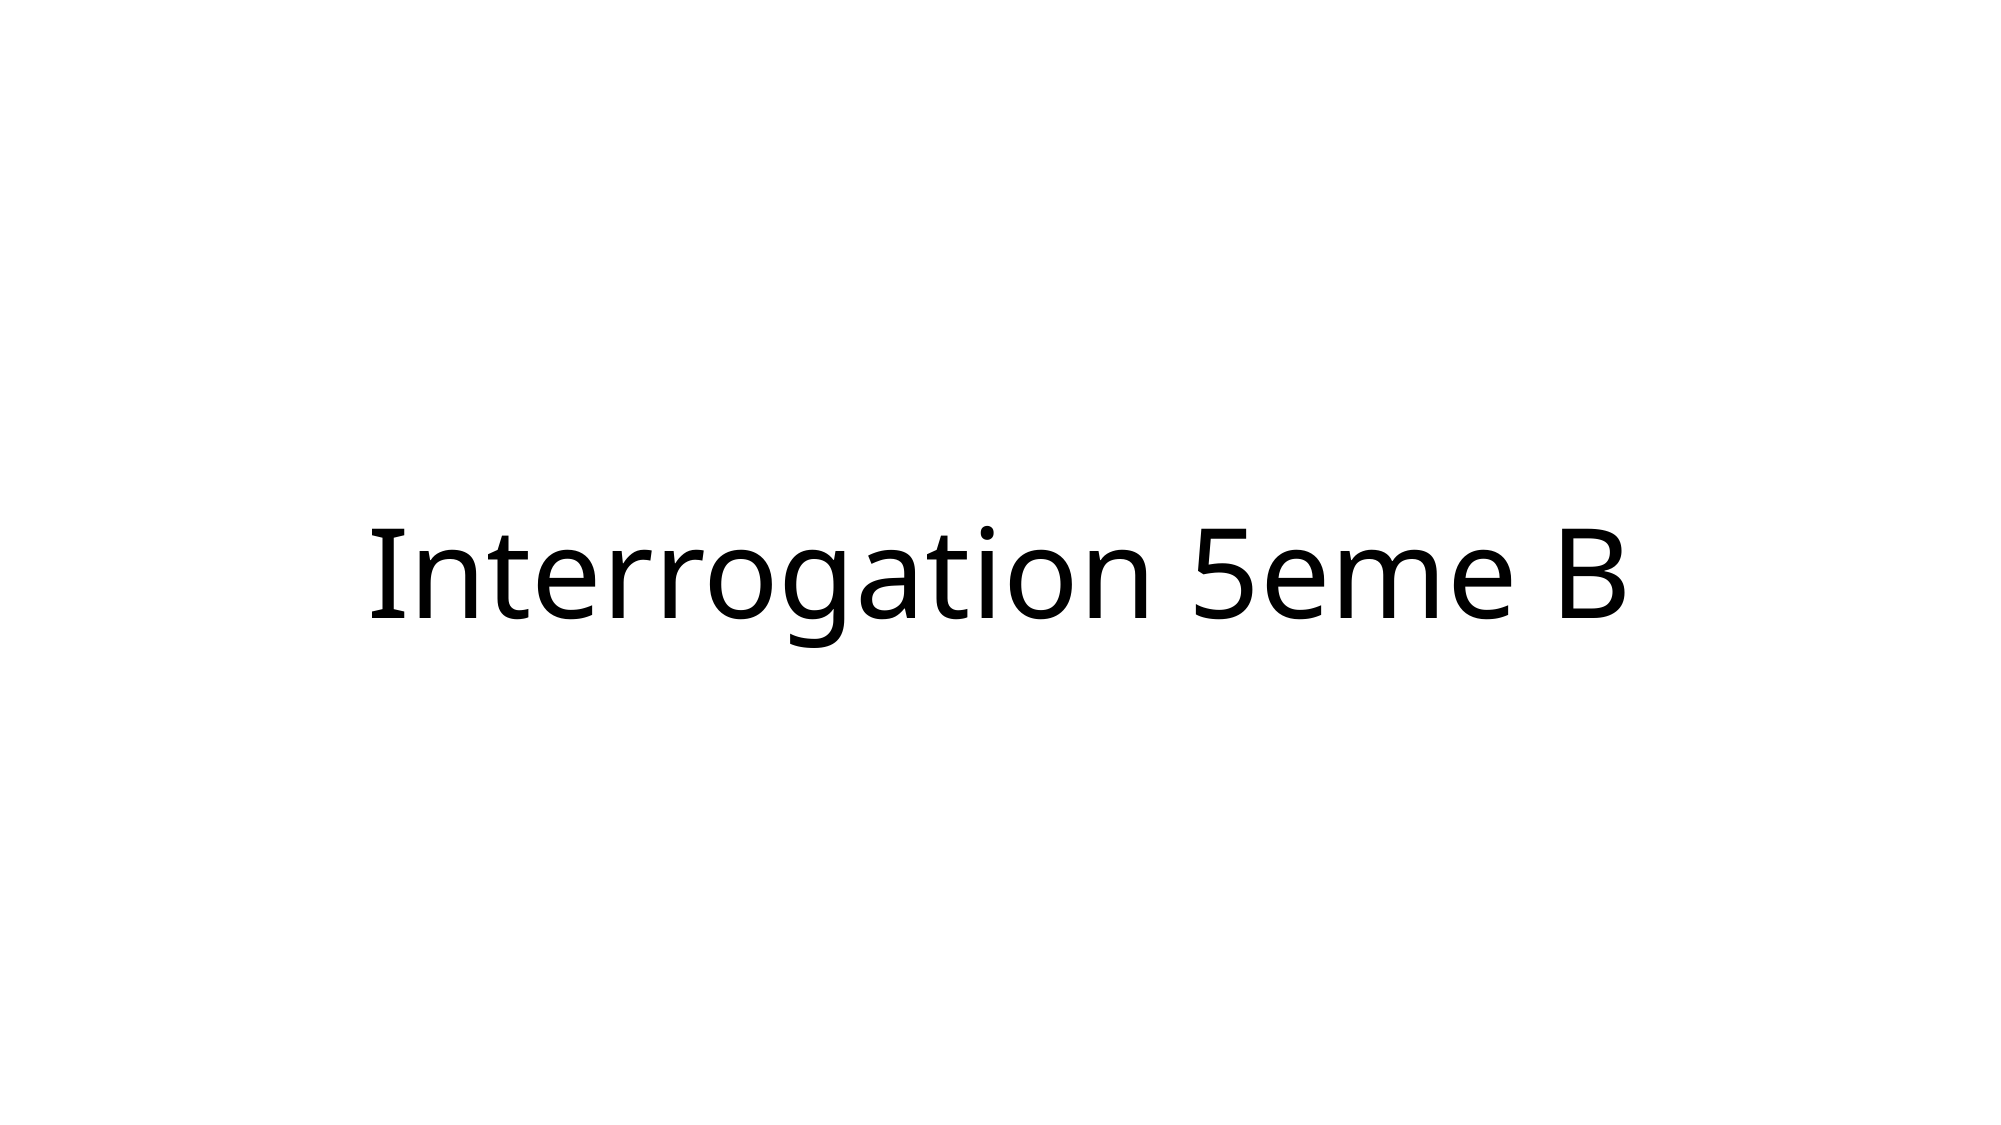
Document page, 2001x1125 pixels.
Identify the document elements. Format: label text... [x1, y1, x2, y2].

title Interrogation 5eme B [249, 471, 1750, 654]
